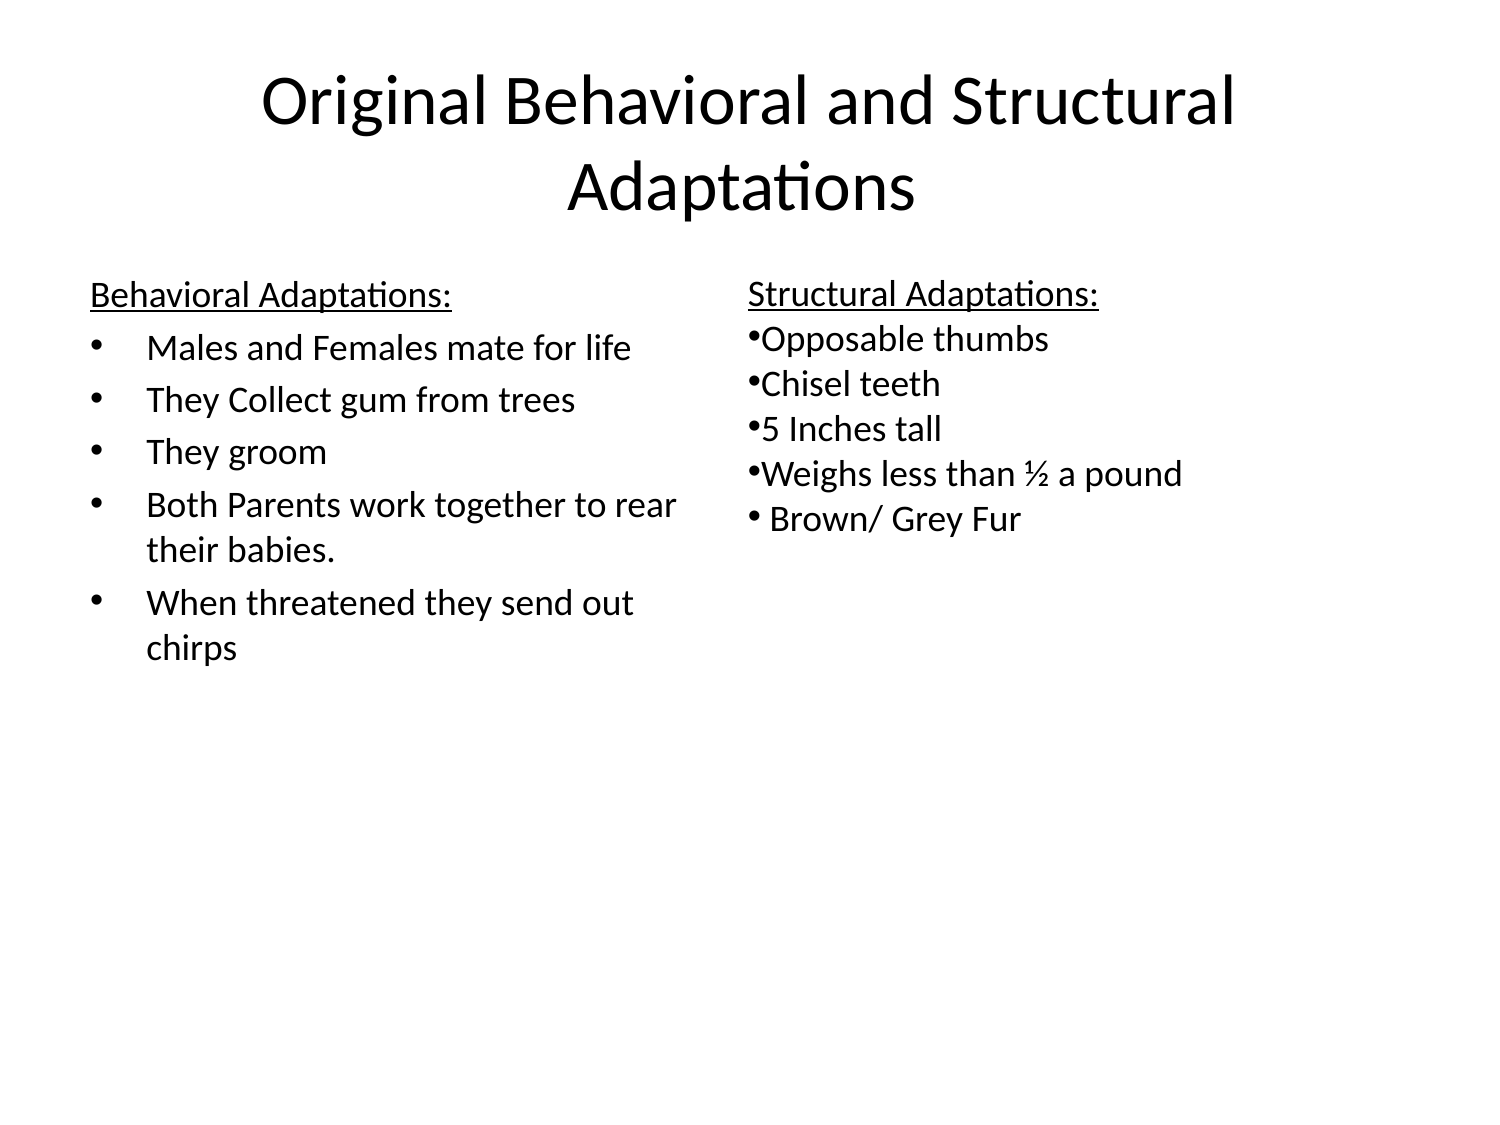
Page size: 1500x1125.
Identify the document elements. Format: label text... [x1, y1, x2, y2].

title Original Behavioral and Structural Adaptations [75, 45, 1425, 233]
list Behavioral Adaptations: Males and Females mate for life They Collect gum from trees They groom Both Parents work together to rear their babies. When threatened they send out chirps [75, 262, 734, 1000]
text_box Structural Adaptations: Opposable thumbs Chisel teeth 5 Inches tall Weighs less than ½ a pound Brown/ Grey Fur [733, 261, 1380, 636]
